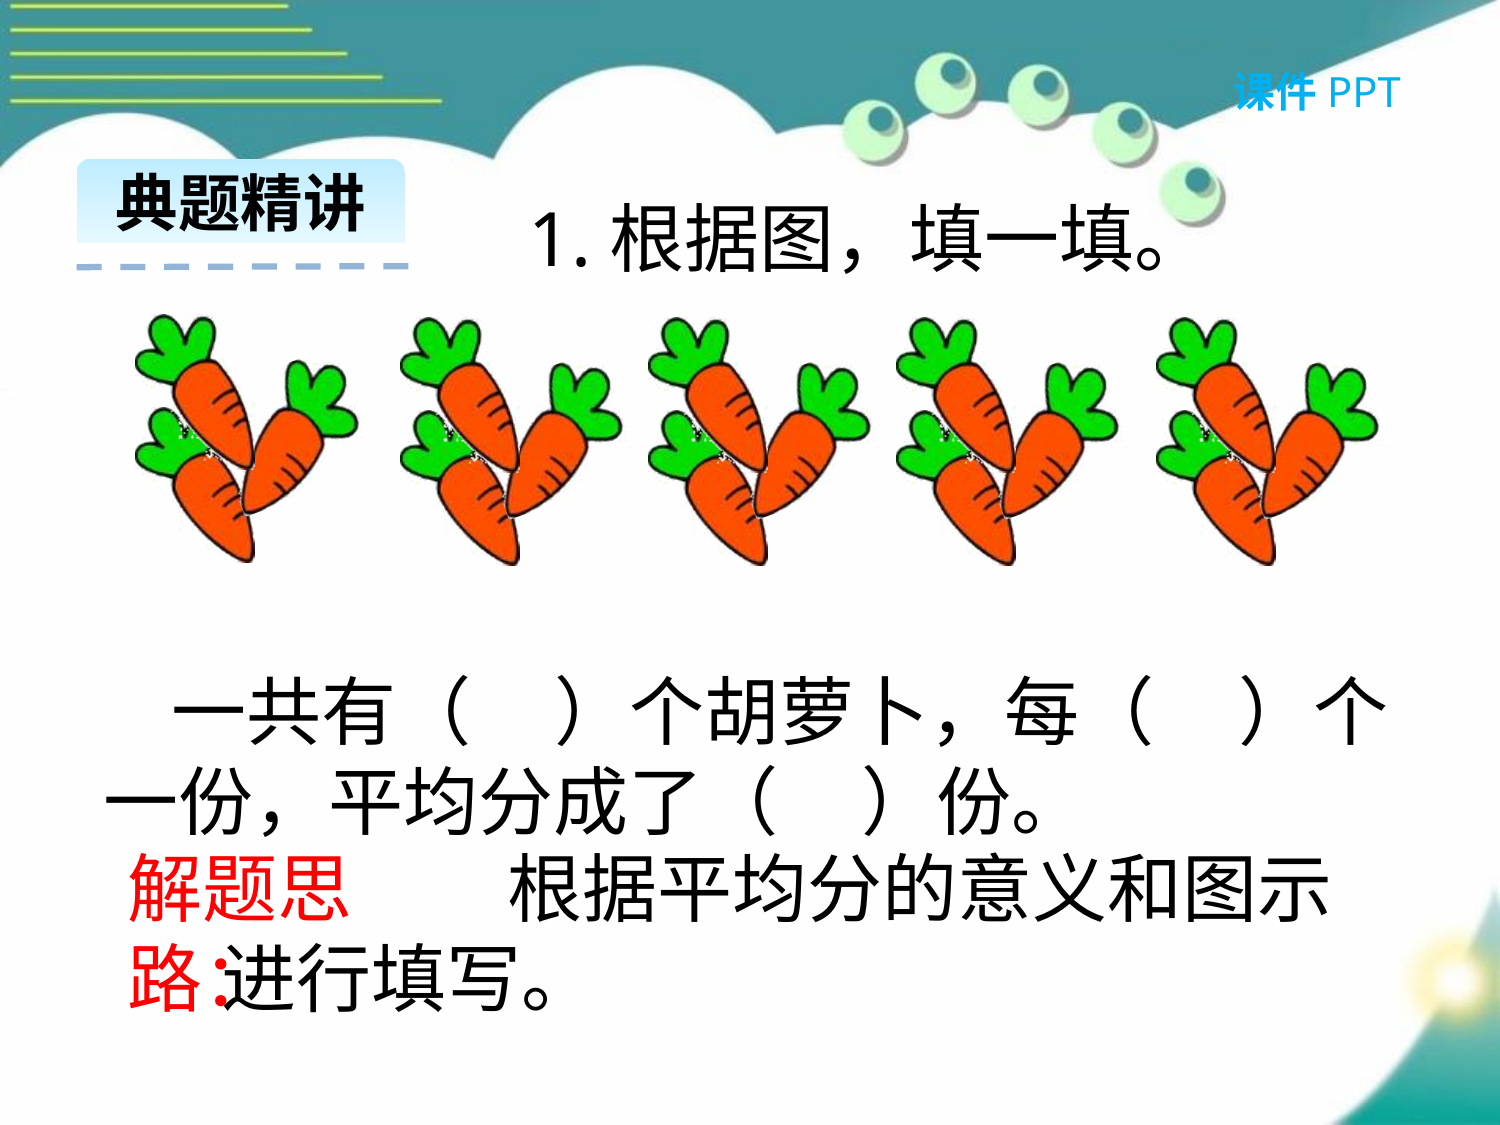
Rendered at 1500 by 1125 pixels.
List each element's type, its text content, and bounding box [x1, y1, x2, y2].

text_box 一共有（ ）个胡萝卜，每（ ）个一份，平均分成了（ ）份。 [88, 656, 1455, 852]
picture [0, 0, 1500, 1125]
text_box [399, 316, 625, 566]
text_box 解题思路： [112, 834, 503, 1029]
text_box 根据平均分的意义和图示进行填写。 [503, 834, 1395, 1029]
text_box 1.根据图，填一填。 [513, 184, 1412, 290]
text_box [1155, 316, 1381, 566]
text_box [895, 316, 1121, 566]
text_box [135, 314, 361, 563]
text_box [647, 316, 873, 566]
text_box 典题精讲 [76, 158, 405, 244]
text_box 课件PPT [1218, 58, 1418, 124]
